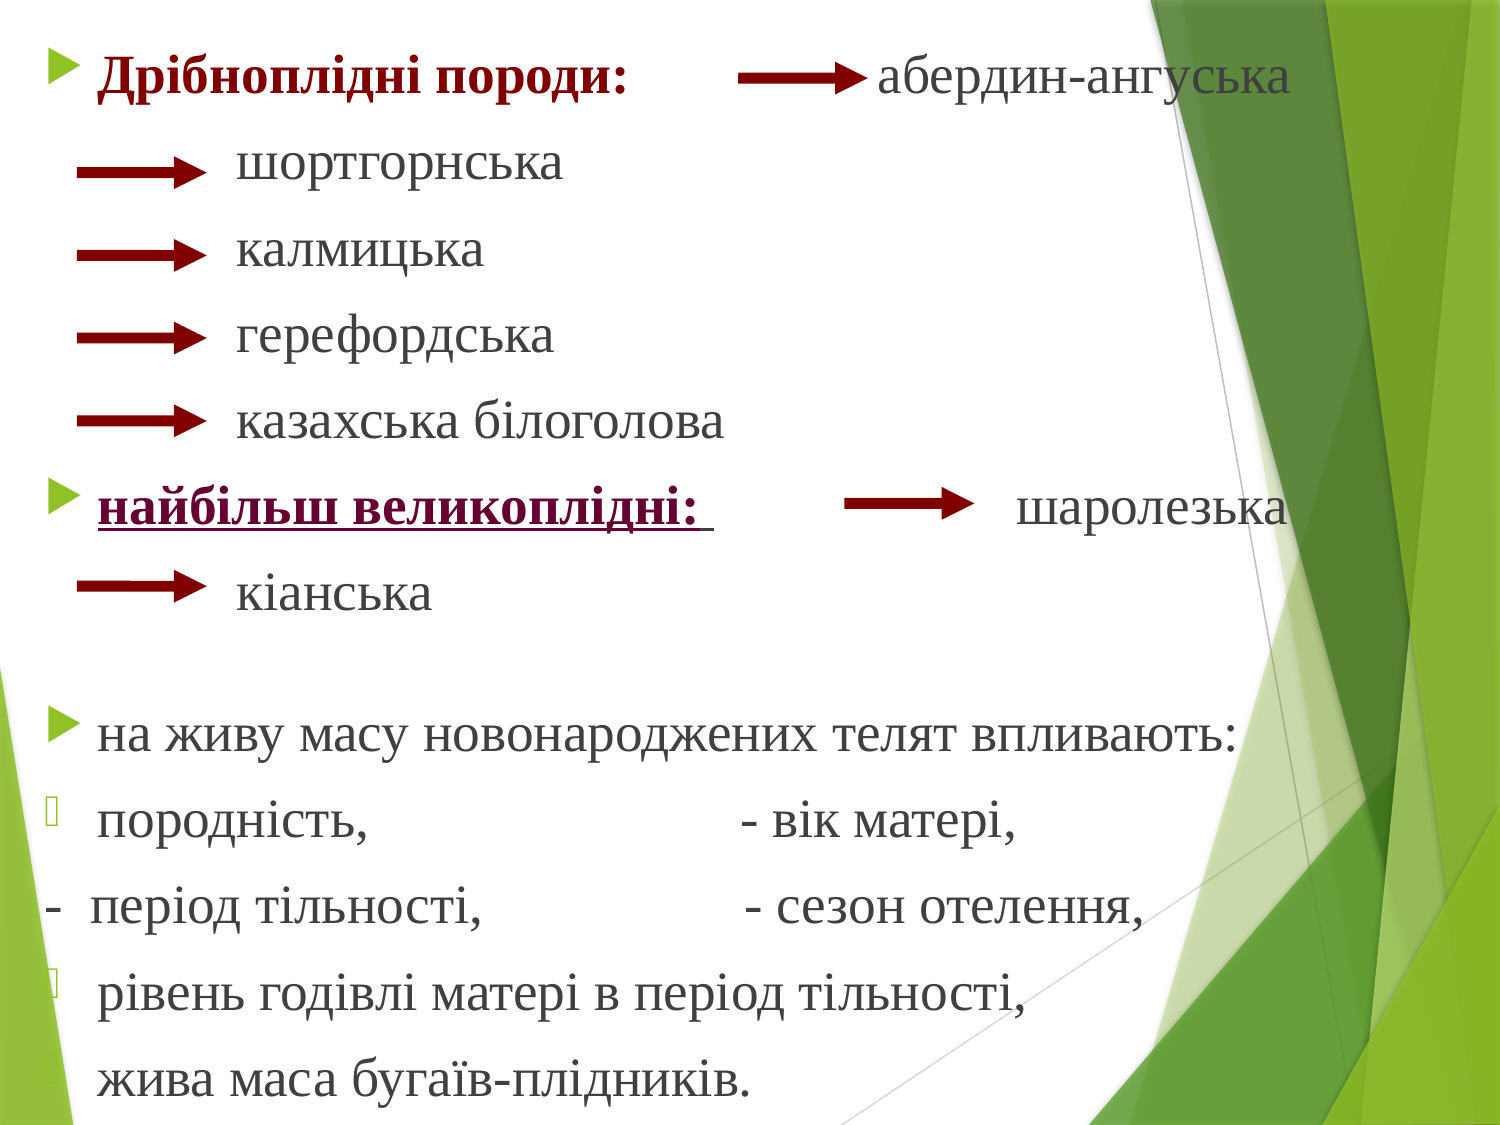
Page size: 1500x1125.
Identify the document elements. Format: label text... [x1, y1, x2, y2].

text_box [76, 331, 207, 345]
text_box [76, 580, 207, 593]
text_box [844, 497, 975, 510]
list Дрібноплідні породи: абердин-ангуська шортгорнська калмицька герефордська казахська білоголова найбільш великоплідні: шаролезька кіанська на живу масу новонароджених телят впливають: породність, - вік матері, - період тільності, - сезон отелення, рівень годівлі матері в період тільності, жива маса бугаїв-плідників. [29, 31, 1465, 1125]
text_box [738, 71, 868, 85]
text_box [76, 166, 207, 179]
text_box [76, 414, 207, 428]
text_box [76, 249, 207, 262]
